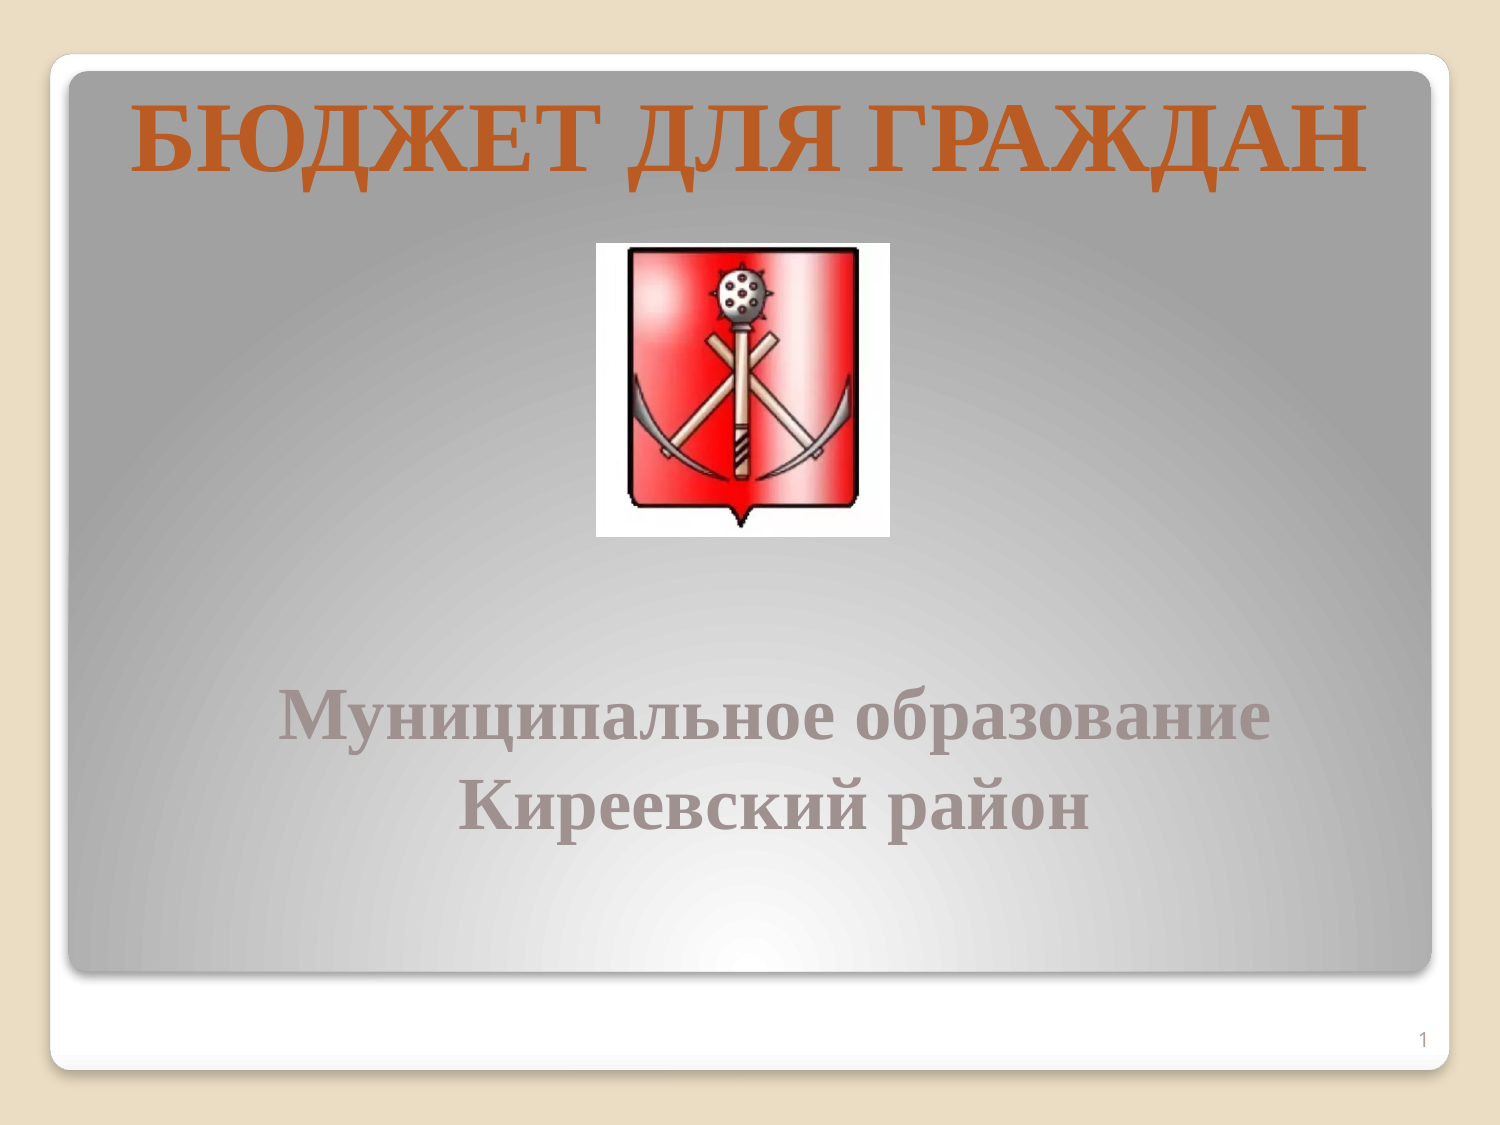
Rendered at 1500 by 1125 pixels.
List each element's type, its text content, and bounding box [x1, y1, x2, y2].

slide_number 1 [1369, 1002, 1445, 1063]
title БЮДЖЕТ ДЛЯ ГРАЖДАН [75, 45, 1425, 200]
text_box Муниципальное образование Киреевский район [218, 656, 1332, 852]
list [596, 243, 890, 537]
